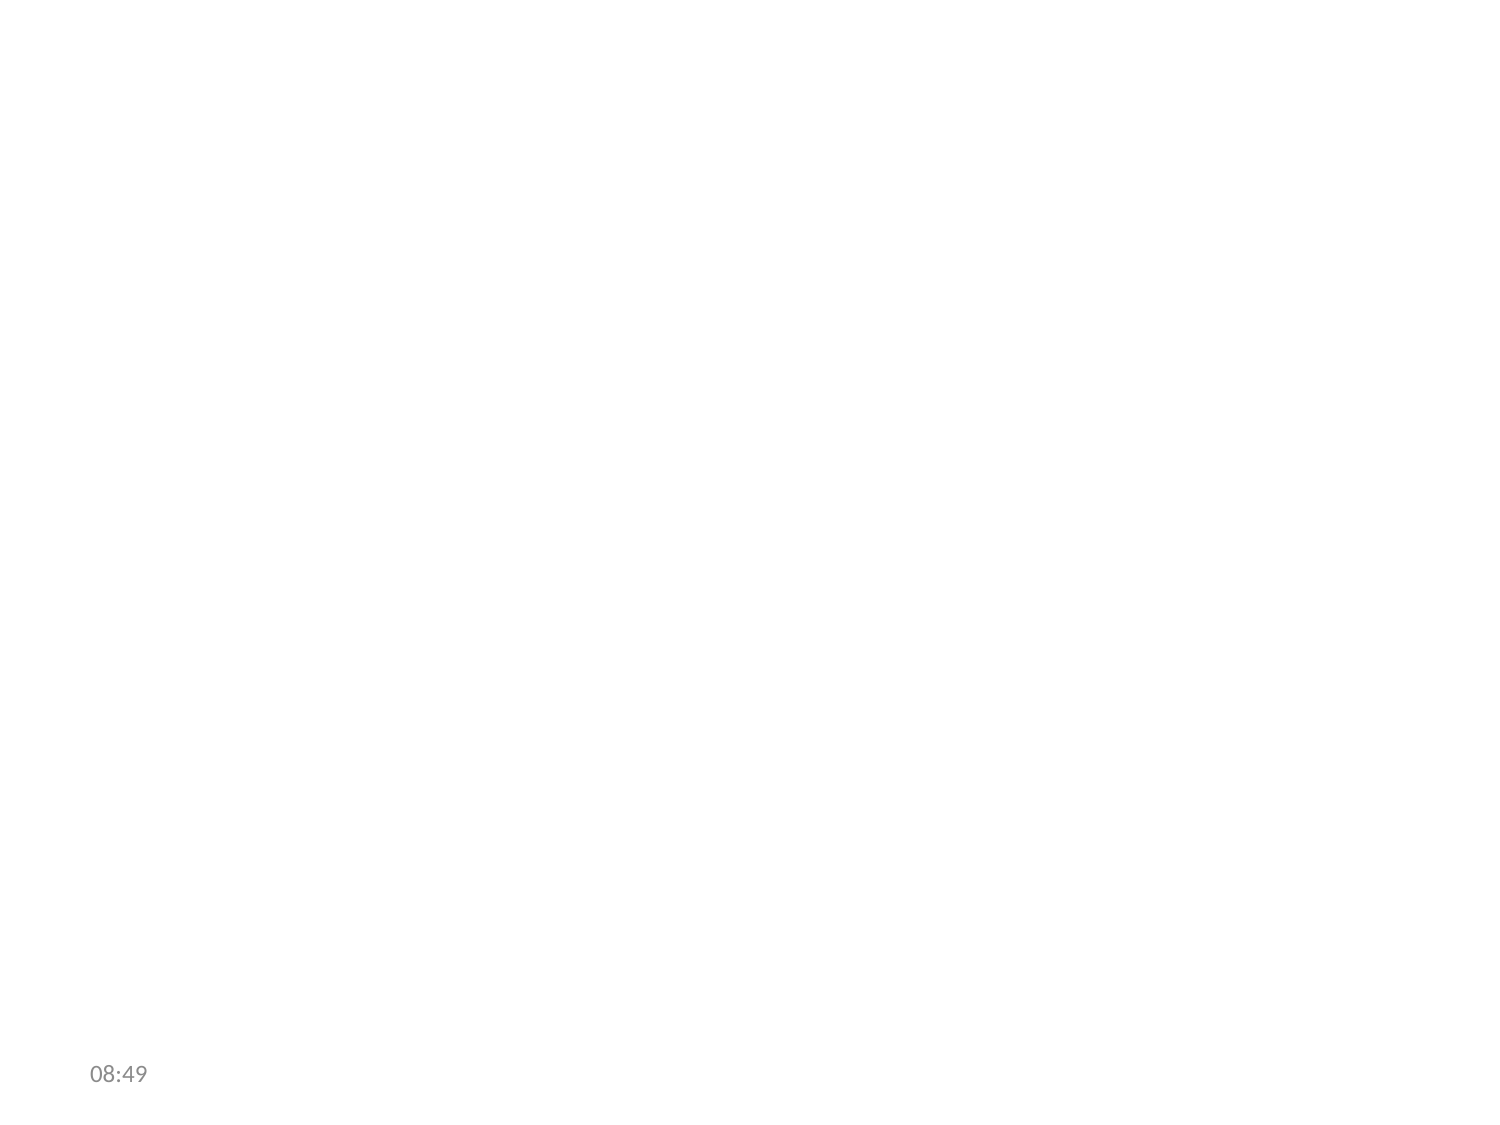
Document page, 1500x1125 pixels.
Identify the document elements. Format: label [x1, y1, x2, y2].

slide_number [75, 1042, 425, 1103]
